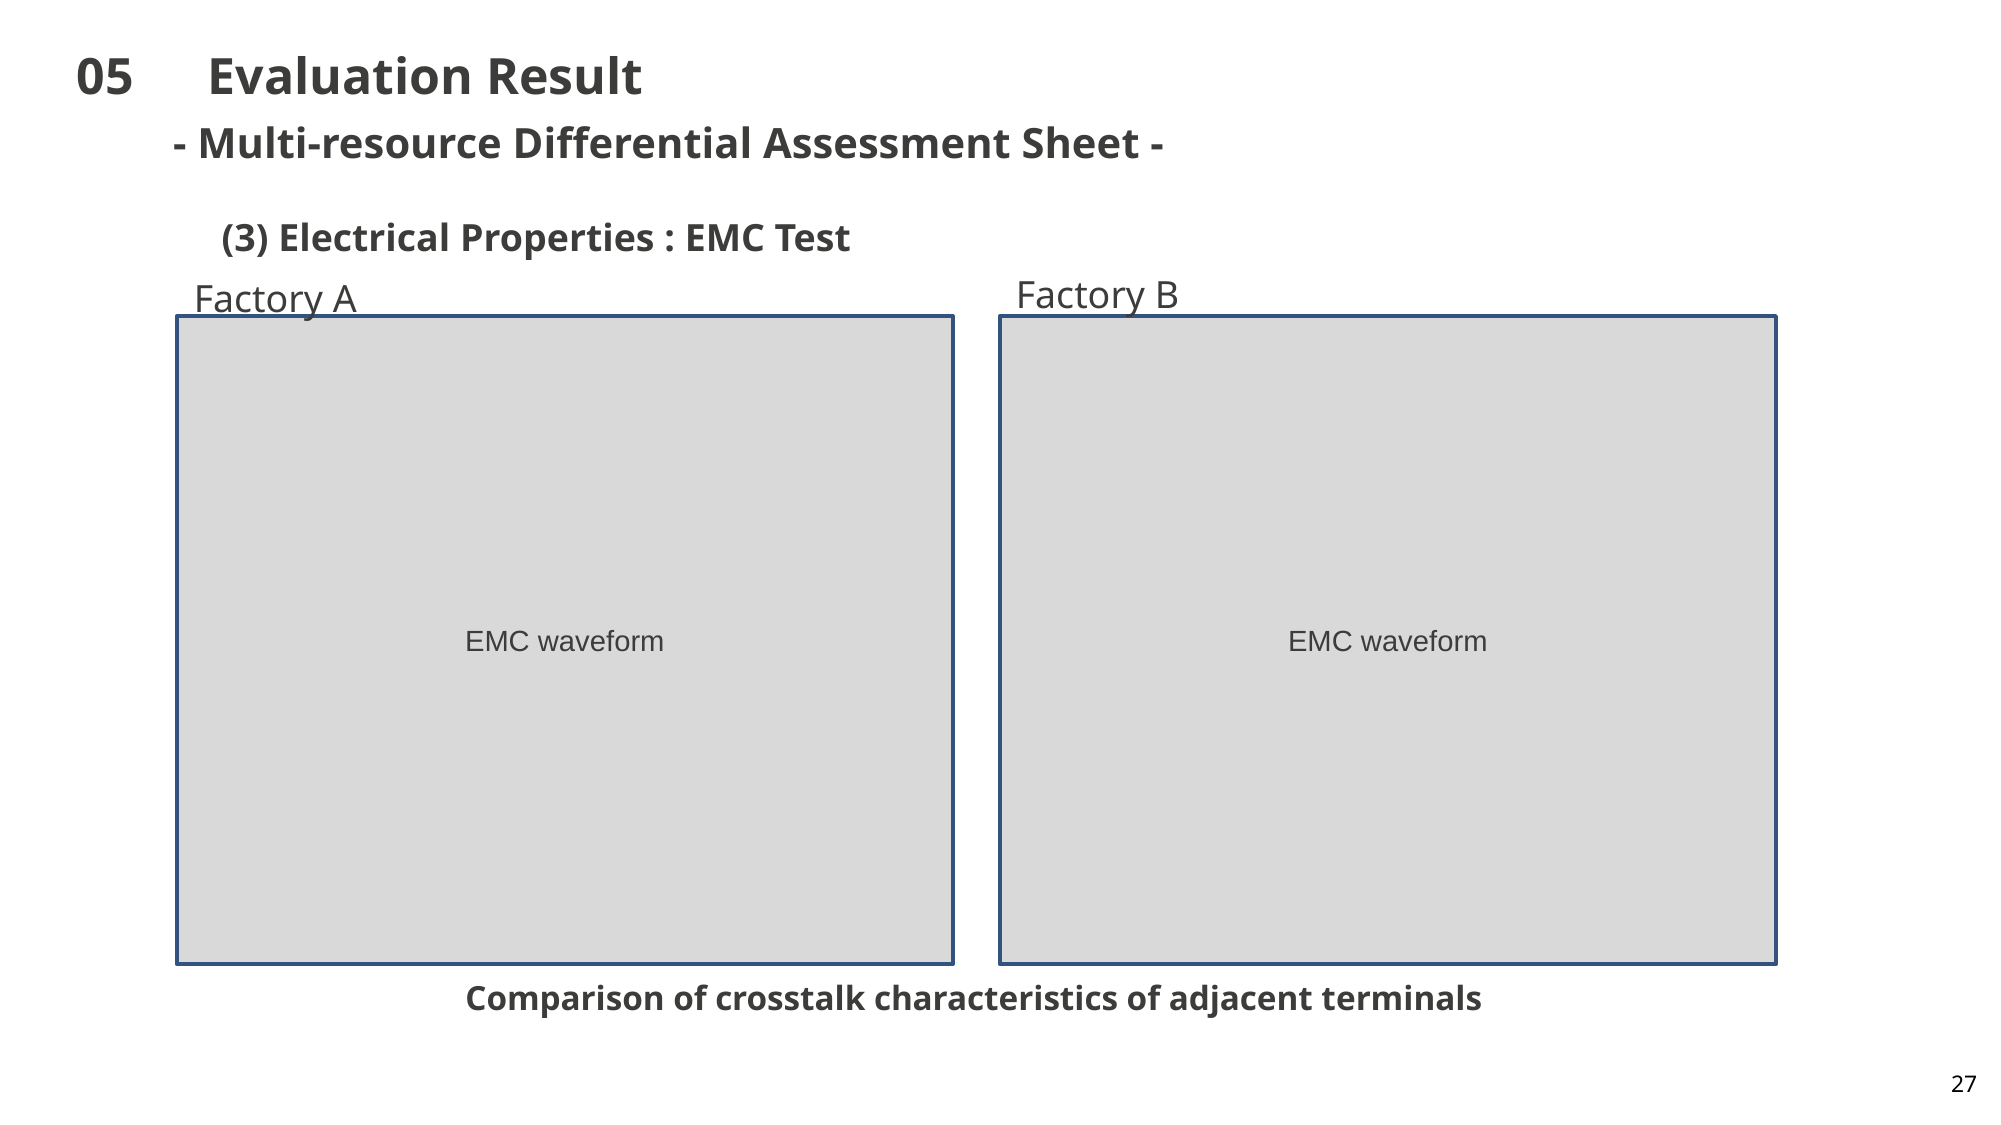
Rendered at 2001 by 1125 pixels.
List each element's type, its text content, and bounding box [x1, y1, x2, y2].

text_box Comparison of crosstalk characteristics of adjacent terminals [173, 969, 1776, 1025]
text_box (3) Electrical Properties : EMC Test [206, 206, 867, 267]
text_box - Multi-resource Differential Assessment Sheet - [173, 122, 1994, 168]
text_box Factory A [179, 267, 372, 327]
title 05 Evaluation Result [0, 0, 1877, 123]
text_box EMC waveform [175, 314, 955, 966]
text_box EMC waveform [998, 314, 1778, 966]
text_box Factory B [1000, 263, 1195, 324]
